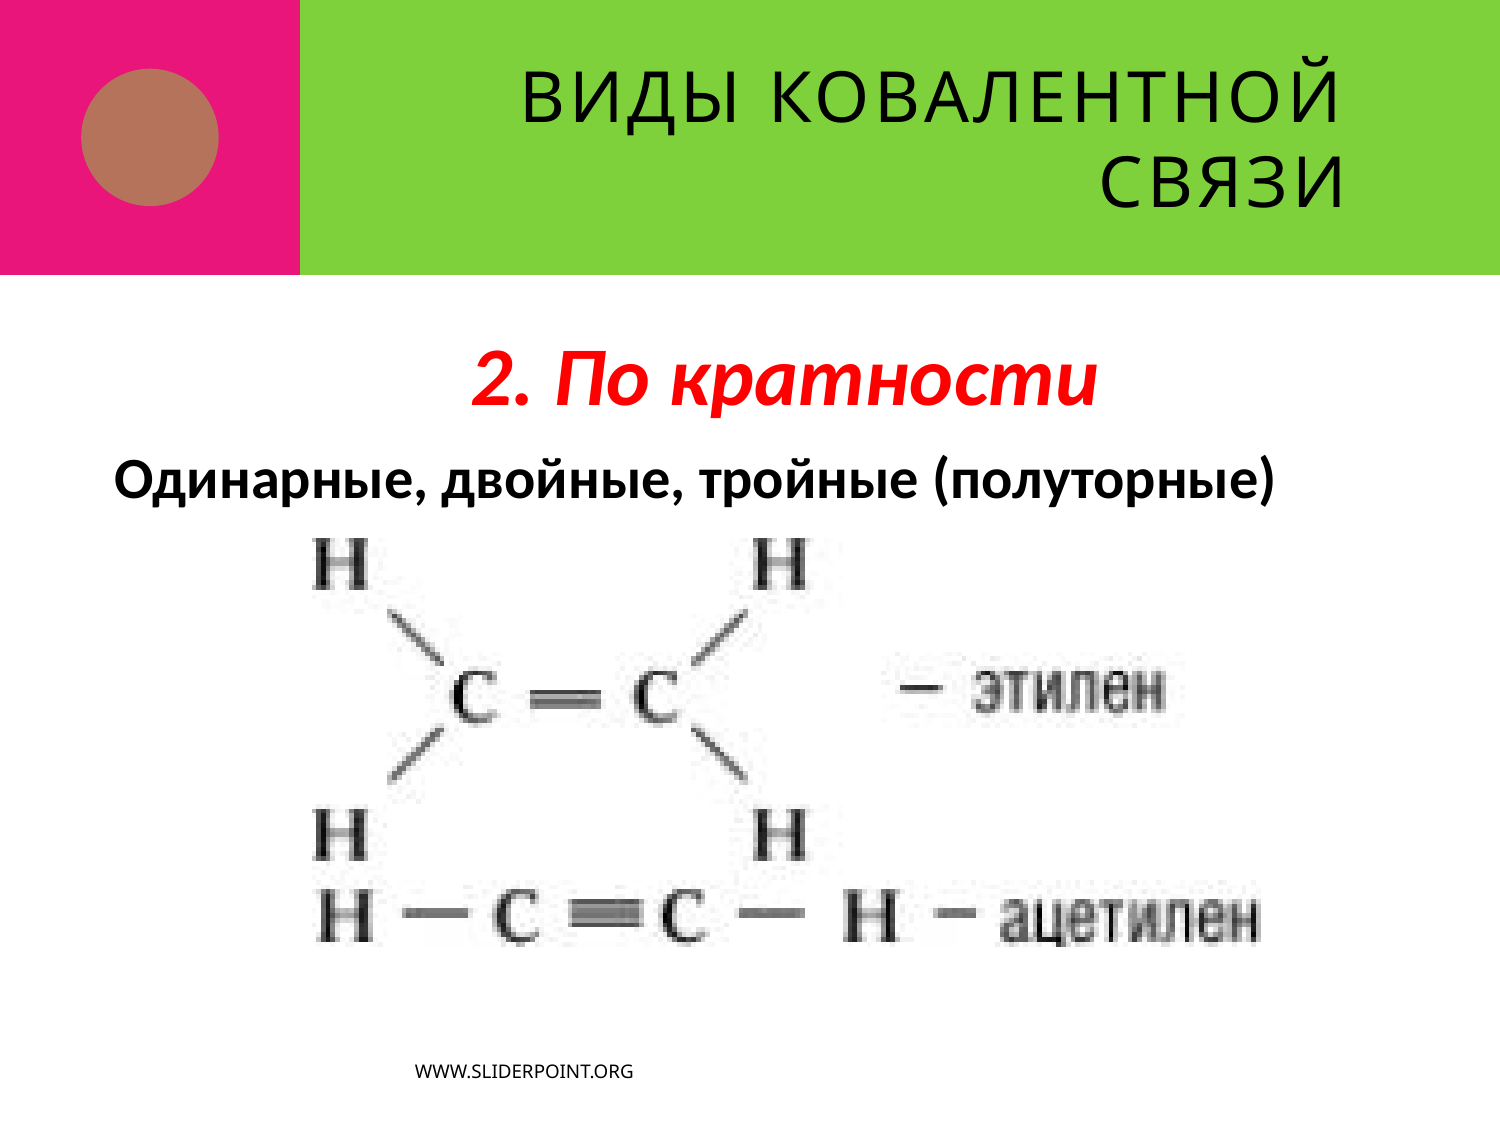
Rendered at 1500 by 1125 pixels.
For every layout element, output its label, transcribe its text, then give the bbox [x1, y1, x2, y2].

title Виды ковалентной связи [336, 42, 1362, 231]
text_box Одинарные, двойные, тройные (полуторные) [100, 432, 1459, 518]
picture [312, 538, 1261, 947]
text_box 2. По кратности [277, 314, 1294, 430]
footer www.sliderpoint.org [399, 1042, 875, 1103]
